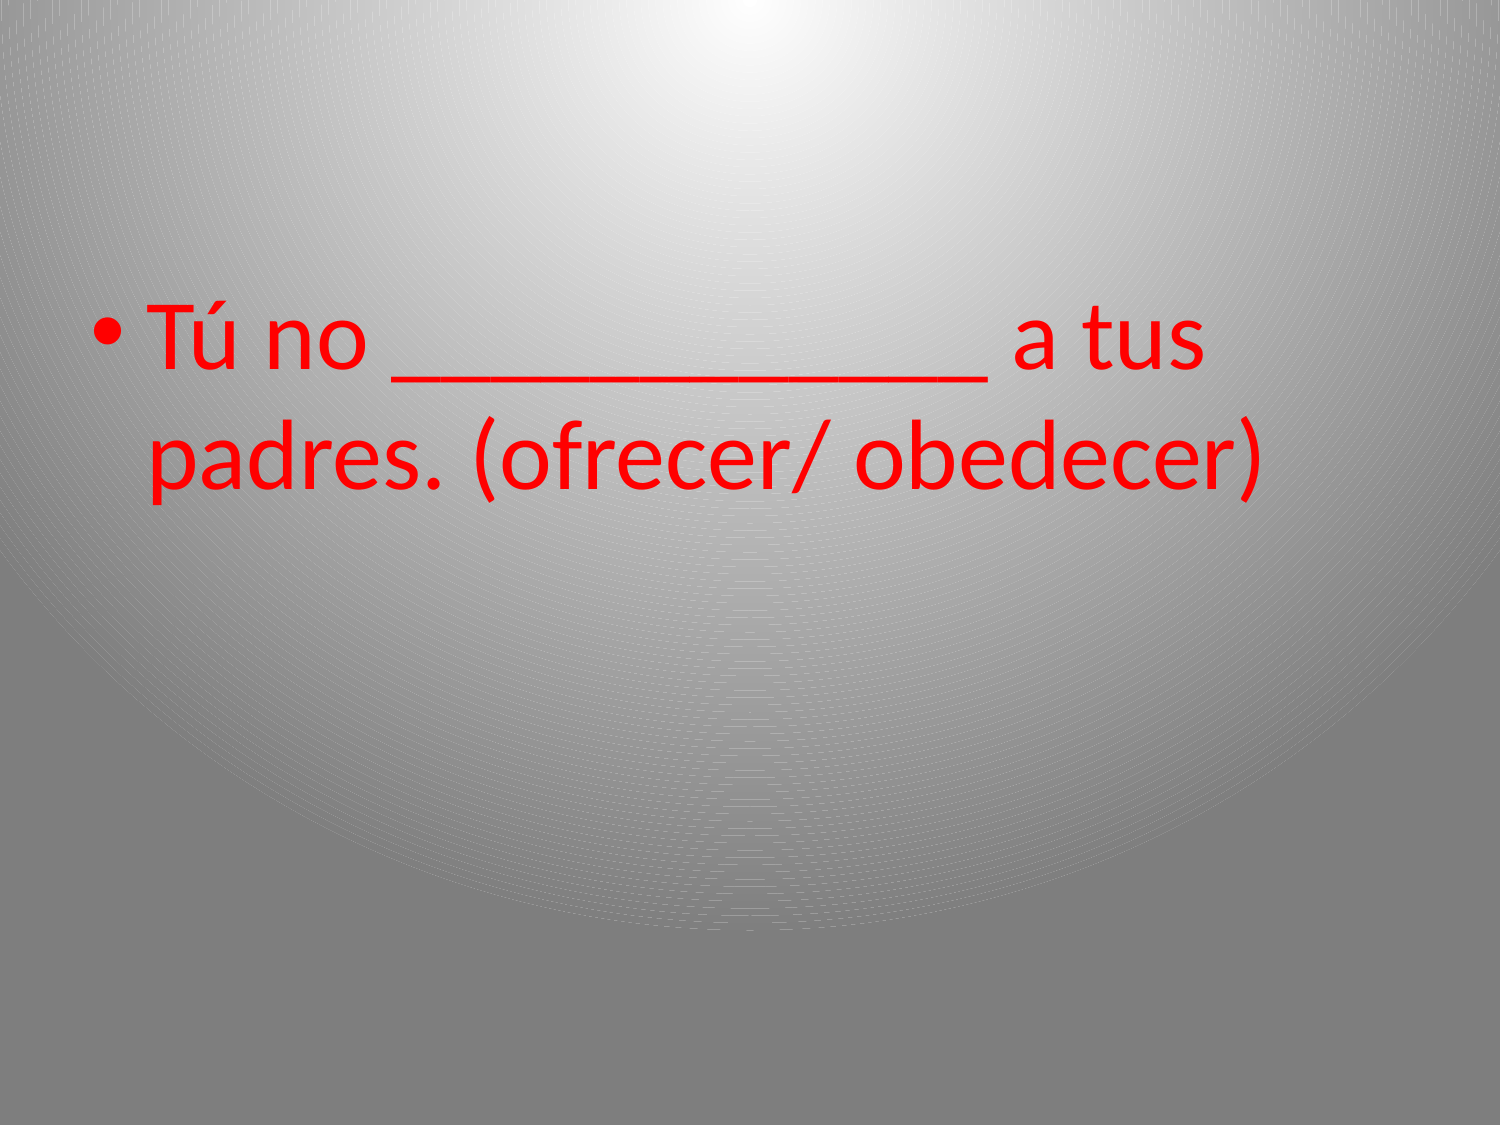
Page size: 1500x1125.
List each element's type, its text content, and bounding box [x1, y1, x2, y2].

list Tú no ____________ a tus padres. (ofrecer/ obedecer) [75, 262, 1425, 1005]
